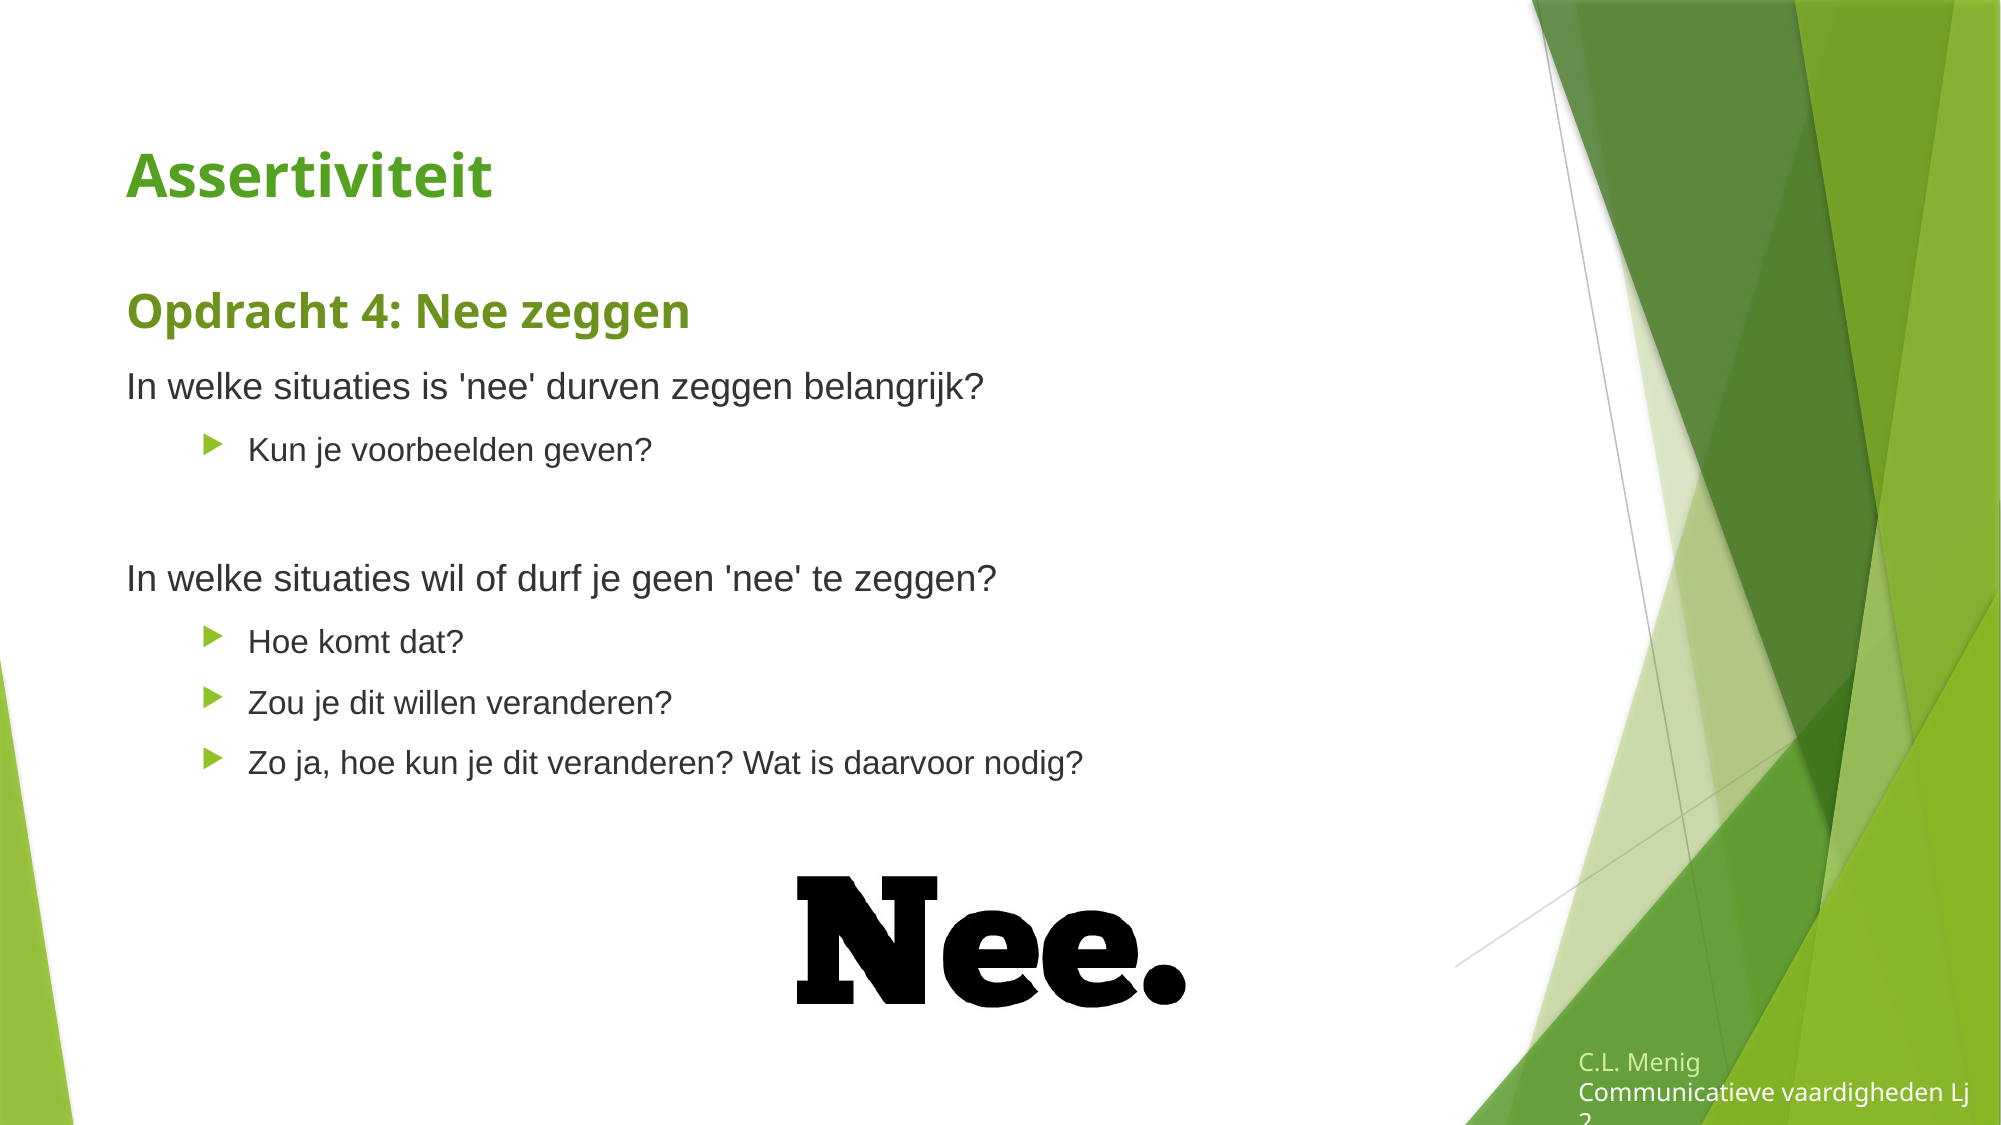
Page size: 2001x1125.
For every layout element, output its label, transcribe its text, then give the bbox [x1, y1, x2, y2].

list In welke situaties is 'nee' durven zeggen belangrijk? Kun je voorbeelden geven? In welke situaties wil of durf je geen 'nee' te zeggen? Hoe komt dat? Zou je dit willen veranderen? Zo ja, hoe kun je dit veranderen? Wat is daarvoor nodig? [111, 354, 1522, 992]
text_box C.L. Menig Communicatieve vaardigheden Lj 2 [1563, 1038, 2000, 1125]
text_box Assertiviteit Opdracht 4: Nee zeggen [111, 129, 1522, 347]
picture [721, 725, 1456, 1125]
